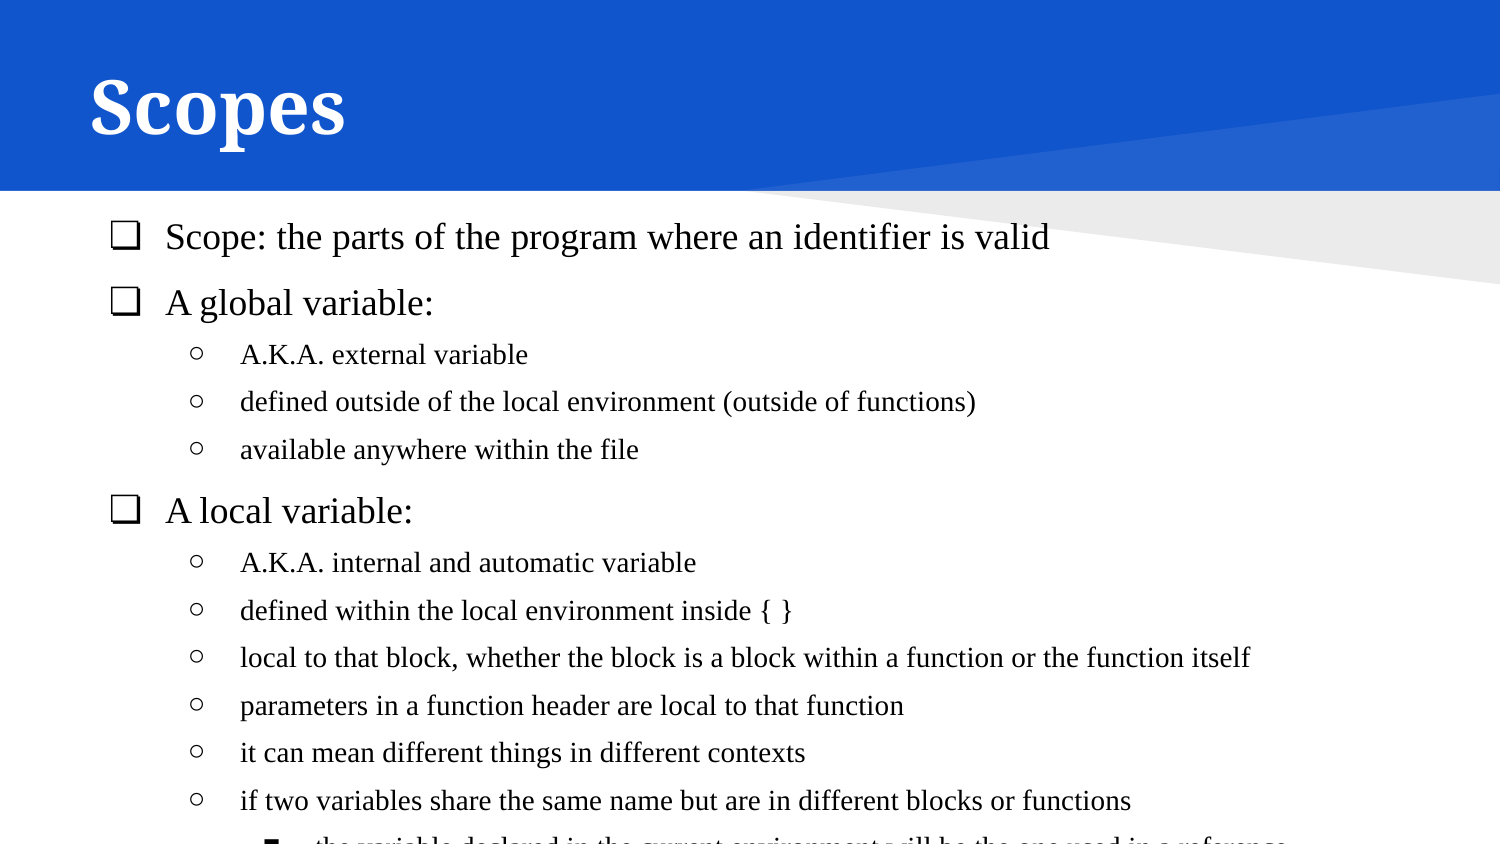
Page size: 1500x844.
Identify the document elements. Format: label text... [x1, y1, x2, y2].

list Scope: the parts of the program where an identifier is valid A global variable: A.K.A. external variable defined outside of the local environment (outside of functions) available anywhere within the file A local variable: A.K.A. internal and automatic variable defined within the local environment inside { } local to that block, whether the block is a block within a function or the function itself parameters in a function header are local to that function it can mean different things in different contexts if two variables share the same name but are in different blocks or functions the variable declared in the current environment will be the one used in a reference [75, 196, 1425, 808]
title Scopes [75, 33, 1425, 175]
